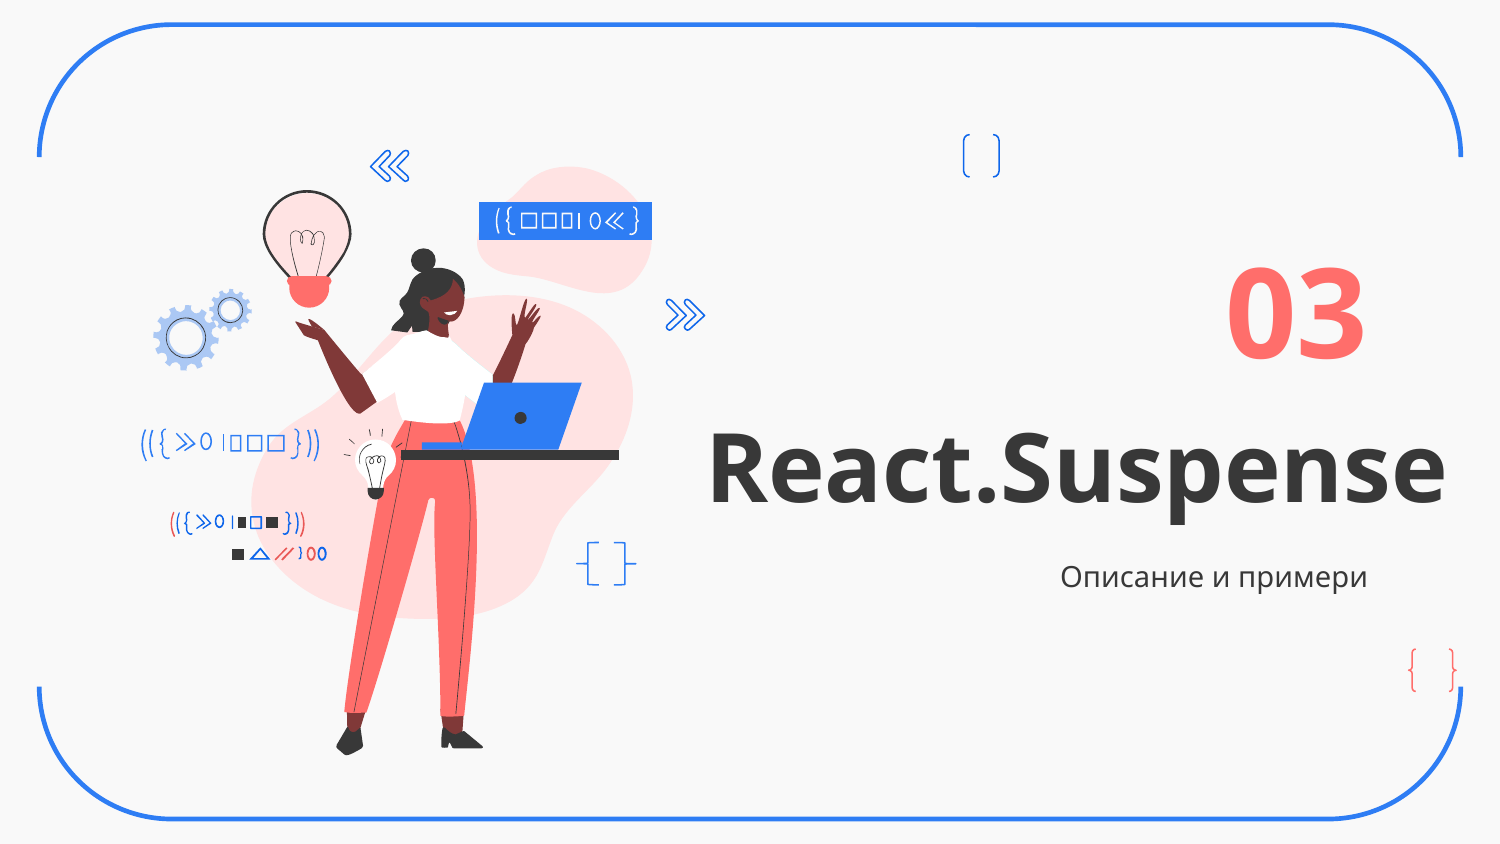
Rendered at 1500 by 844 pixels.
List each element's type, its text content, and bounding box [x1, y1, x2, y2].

text_box [963, 134, 1000, 177]
title React.Suspense [710, 391, 1463, 536]
title 03 [1112, 233, 1384, 384]
subtitle Описание и примери [761, 543, 1384, 606]
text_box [139, 134, 705, 756]
